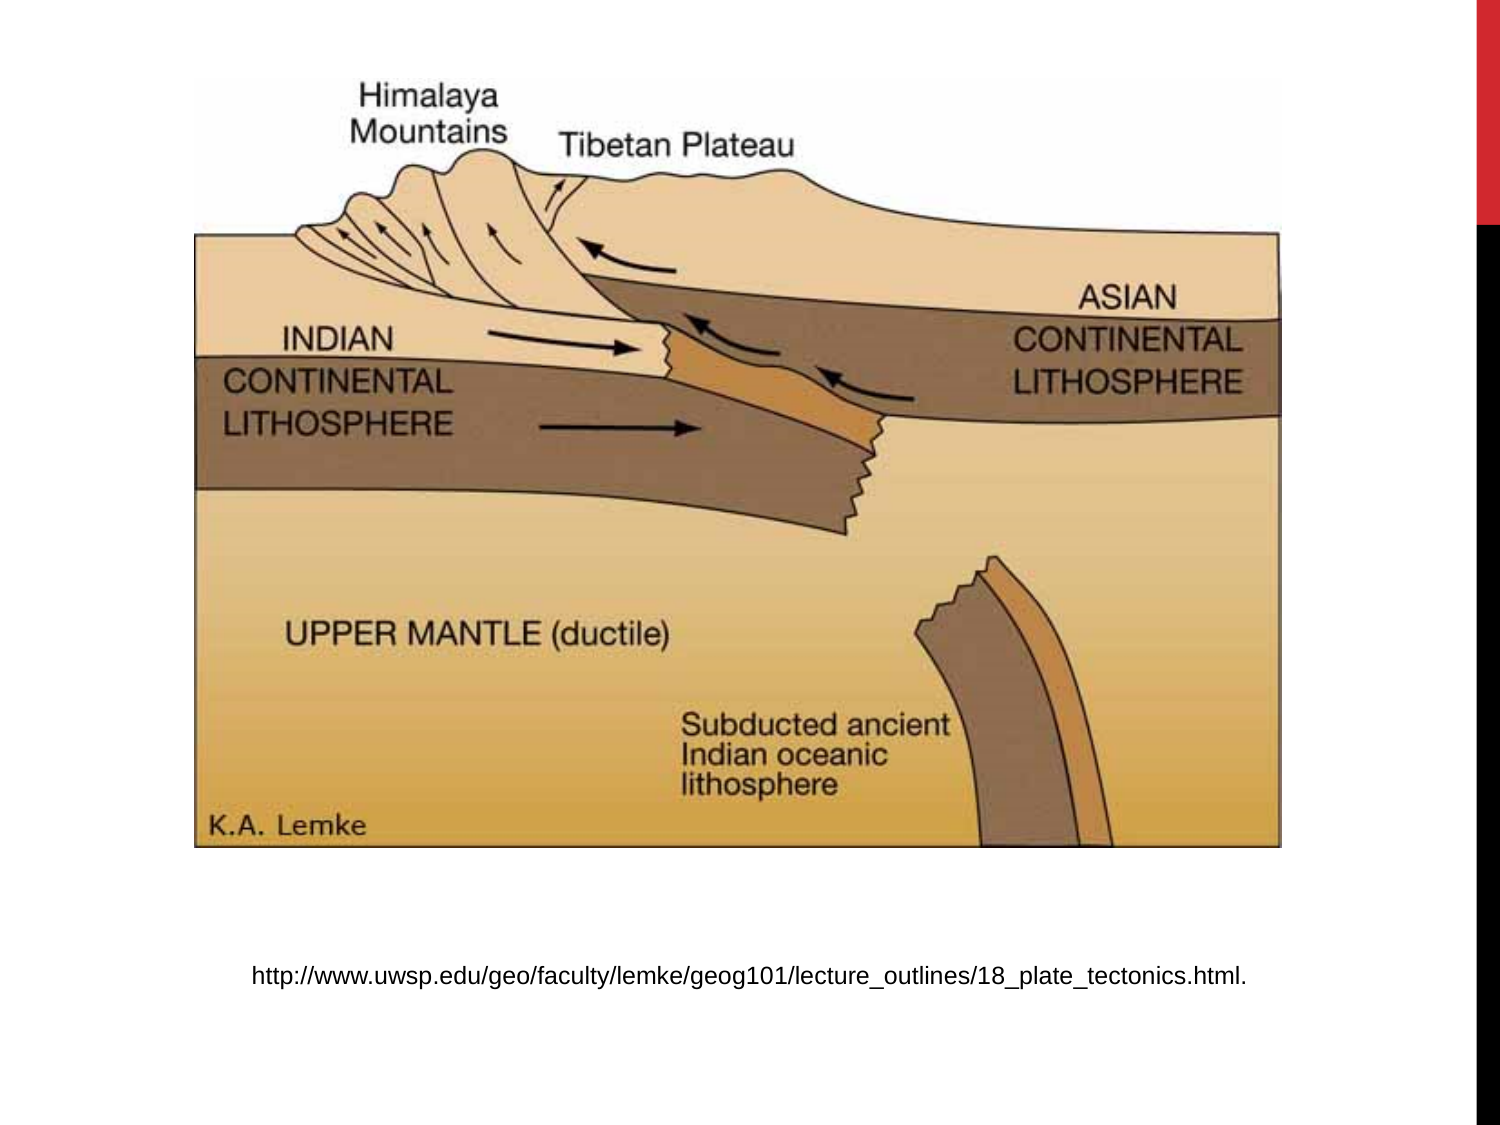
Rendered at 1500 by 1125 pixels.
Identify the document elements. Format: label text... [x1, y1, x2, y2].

text_box http://www.uwsp.edu/geo/faculty/lemke/geog101/lecture_outlines/18_plate_tectonics.html. [236, 952, 1286, 997]
picture [194, 77, 1282, 849]
